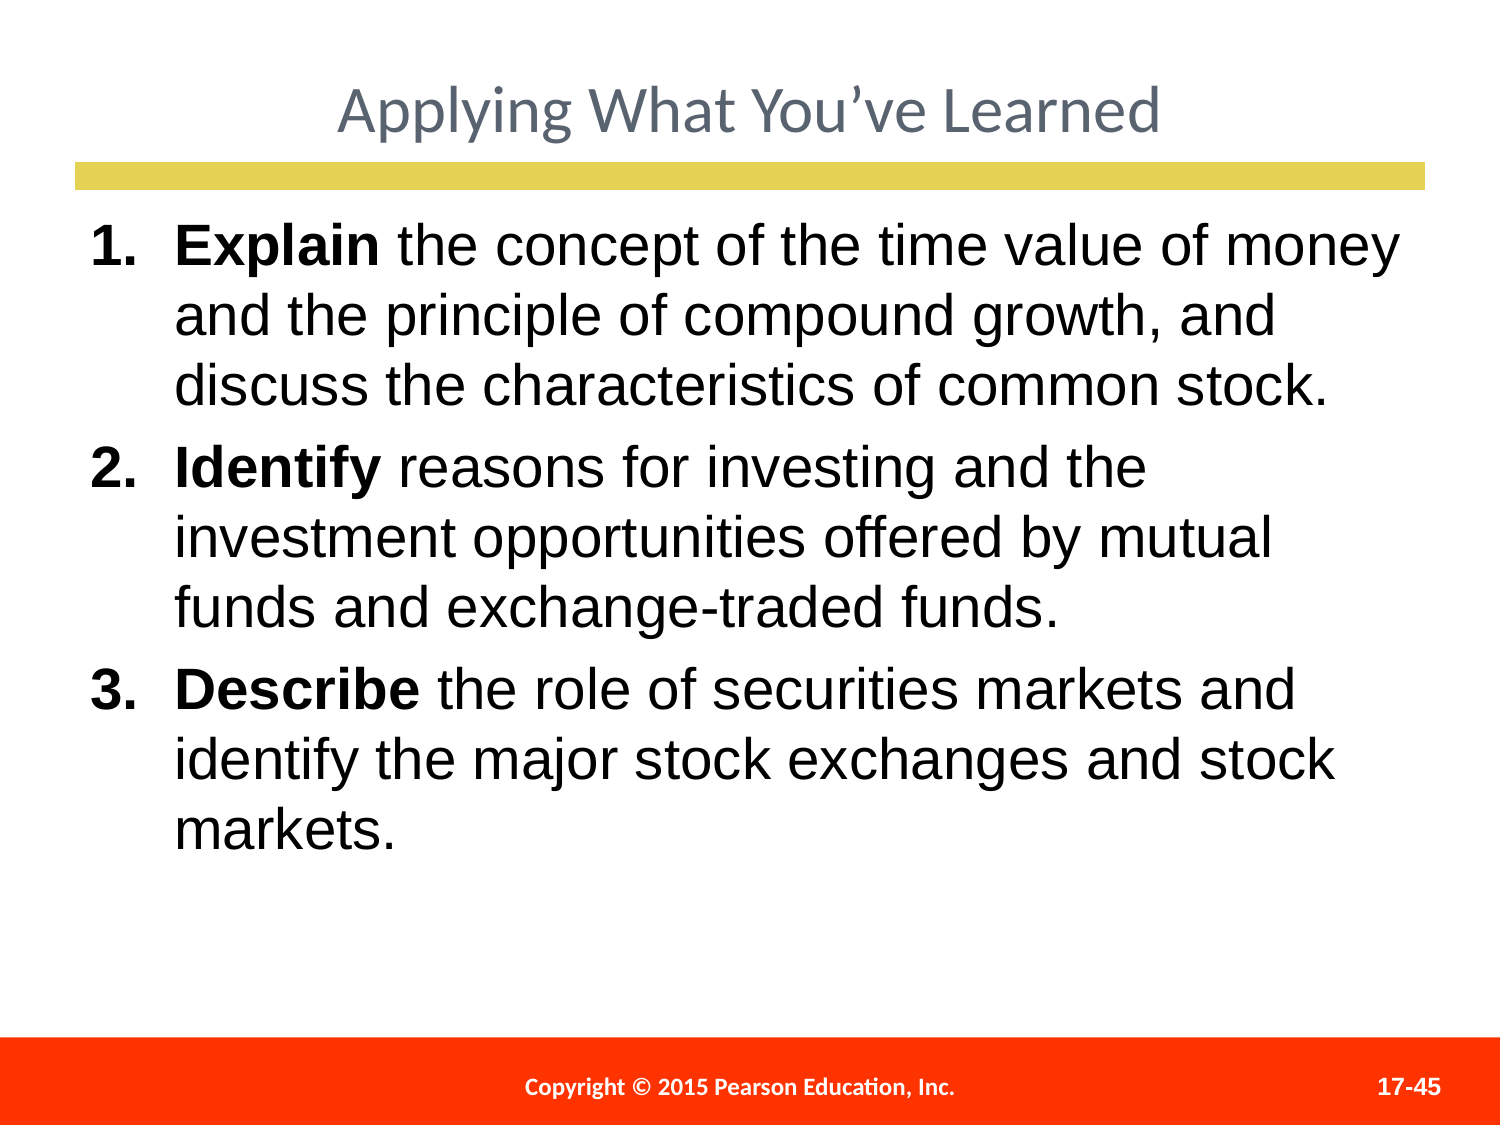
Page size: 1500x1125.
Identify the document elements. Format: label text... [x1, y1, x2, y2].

list Explain the concept of the time value of money and the principle of compound growth, and discuss the characteristics of common stock. Identify reasons for investing and the investment opportunities offered by mutual funds and exchange-traded funds. Describe the role of securities markets and identify the major stock exchanges and stock markets. [74, 199, 1426, 1006]
title Applying What You’ve Learned [74, 12, 1426, 199]
